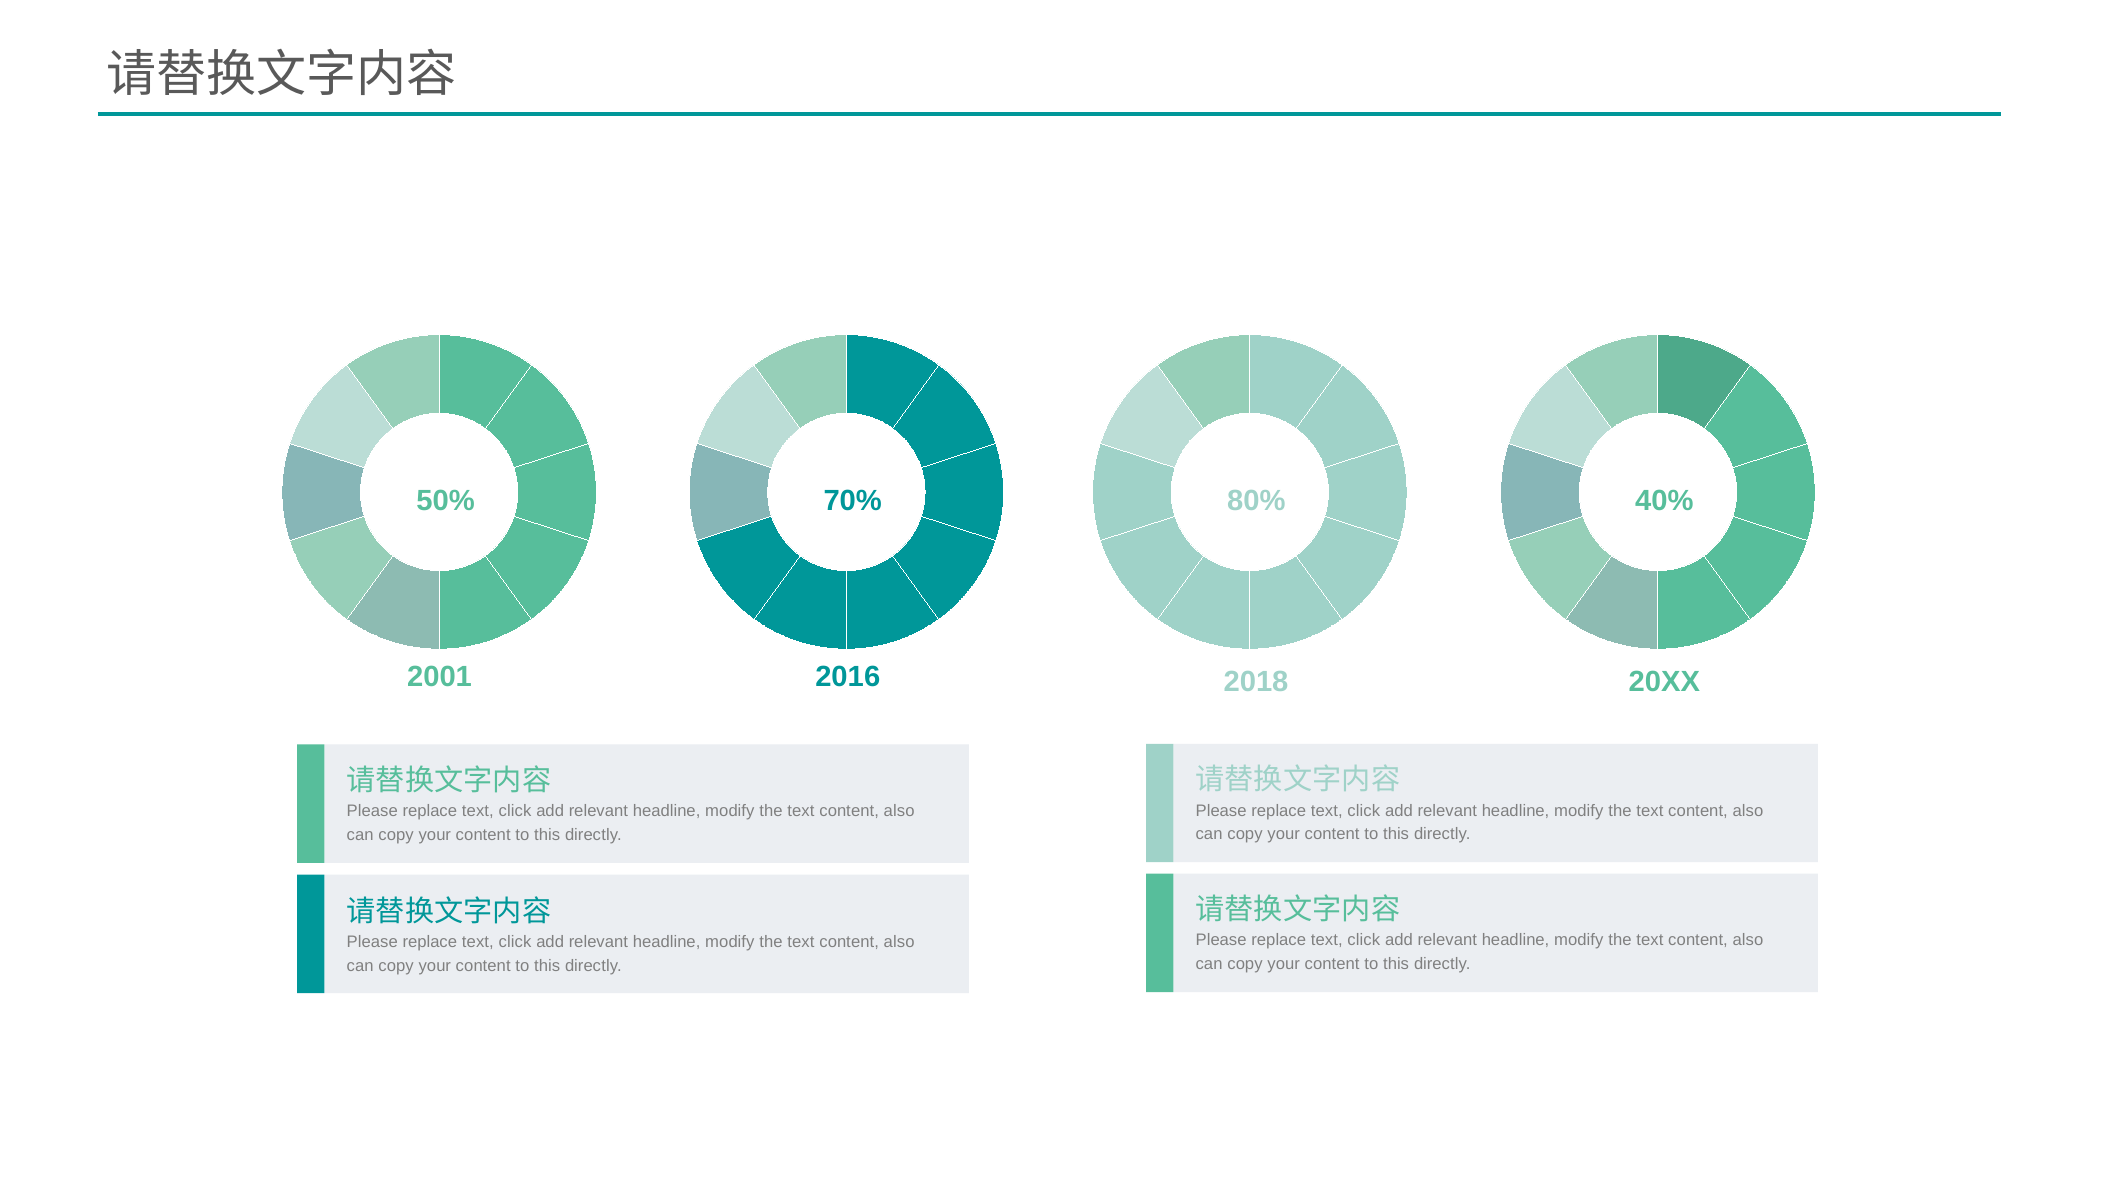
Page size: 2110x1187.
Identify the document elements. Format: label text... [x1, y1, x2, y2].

chart [1494, 318, 1822, 666]
chart [682, 318, 1011, 666]
text_box 2016 [815, 666, 881, 692]
text_box 20XX [1628, 666, 1701, 697]
chart [1085, 318, 1414, 666]
chart [275, 318, 603, 666]
text_box 2001 [407, 666, 473, 692]
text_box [1146, 743, 1818, 863]
text_box 2018 [1223, 666, 1289, 697]
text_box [1146, 873, 1818, 993]
text_box 请替换文字内容 [90, 33, 542, 93]
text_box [297, 744, 969, 863]
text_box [297, 874, 969, 994]
